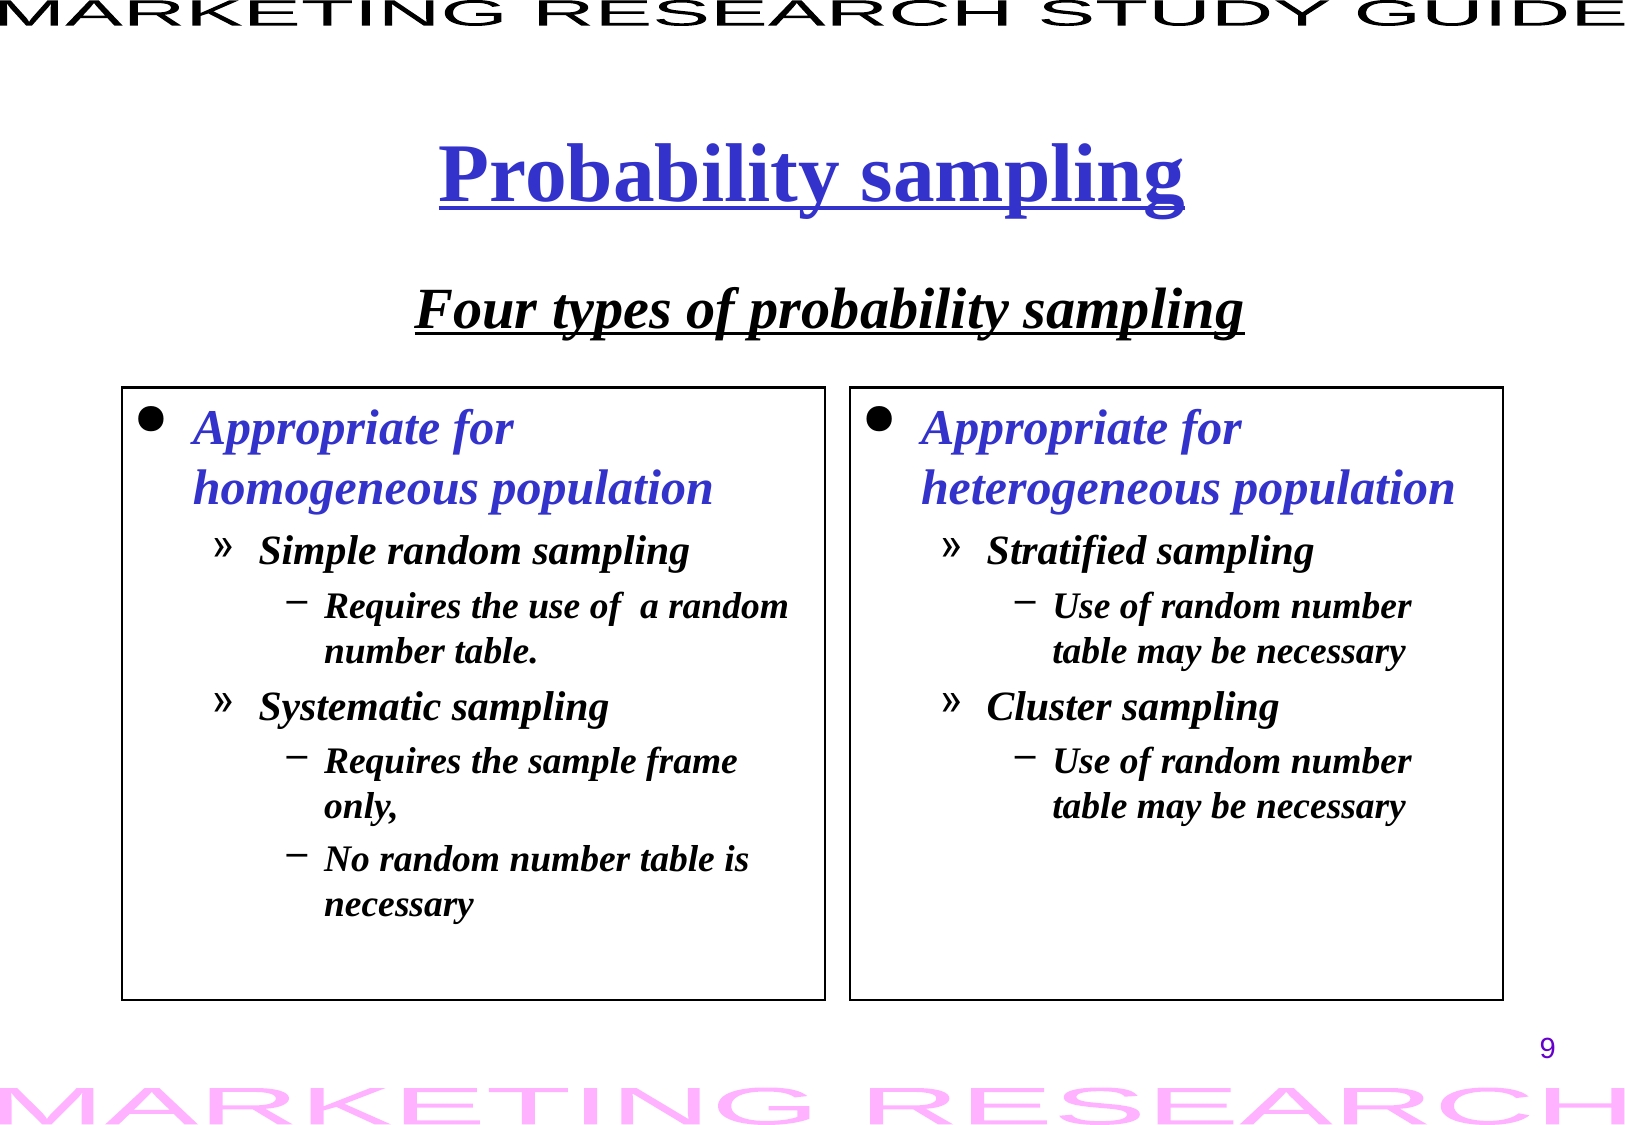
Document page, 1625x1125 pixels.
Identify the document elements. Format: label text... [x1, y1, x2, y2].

title Probability sampling [121, 111, 1504, 226]
list Appropriate for homogeneous population Simple random sampling Requires the use of a random number table. Systematic sampling Requires the sample frame only, No random number table is necessary [121, 386, 826, 1001]
list Appropriate for heterogeneous population Stratified sampling Use of random number table may be necessary Cluster sampling Use of random number table may be necessary [849, 386, 1504, 1001]
text_box Four types of probability sampling [399, 262, 1331, 348]
